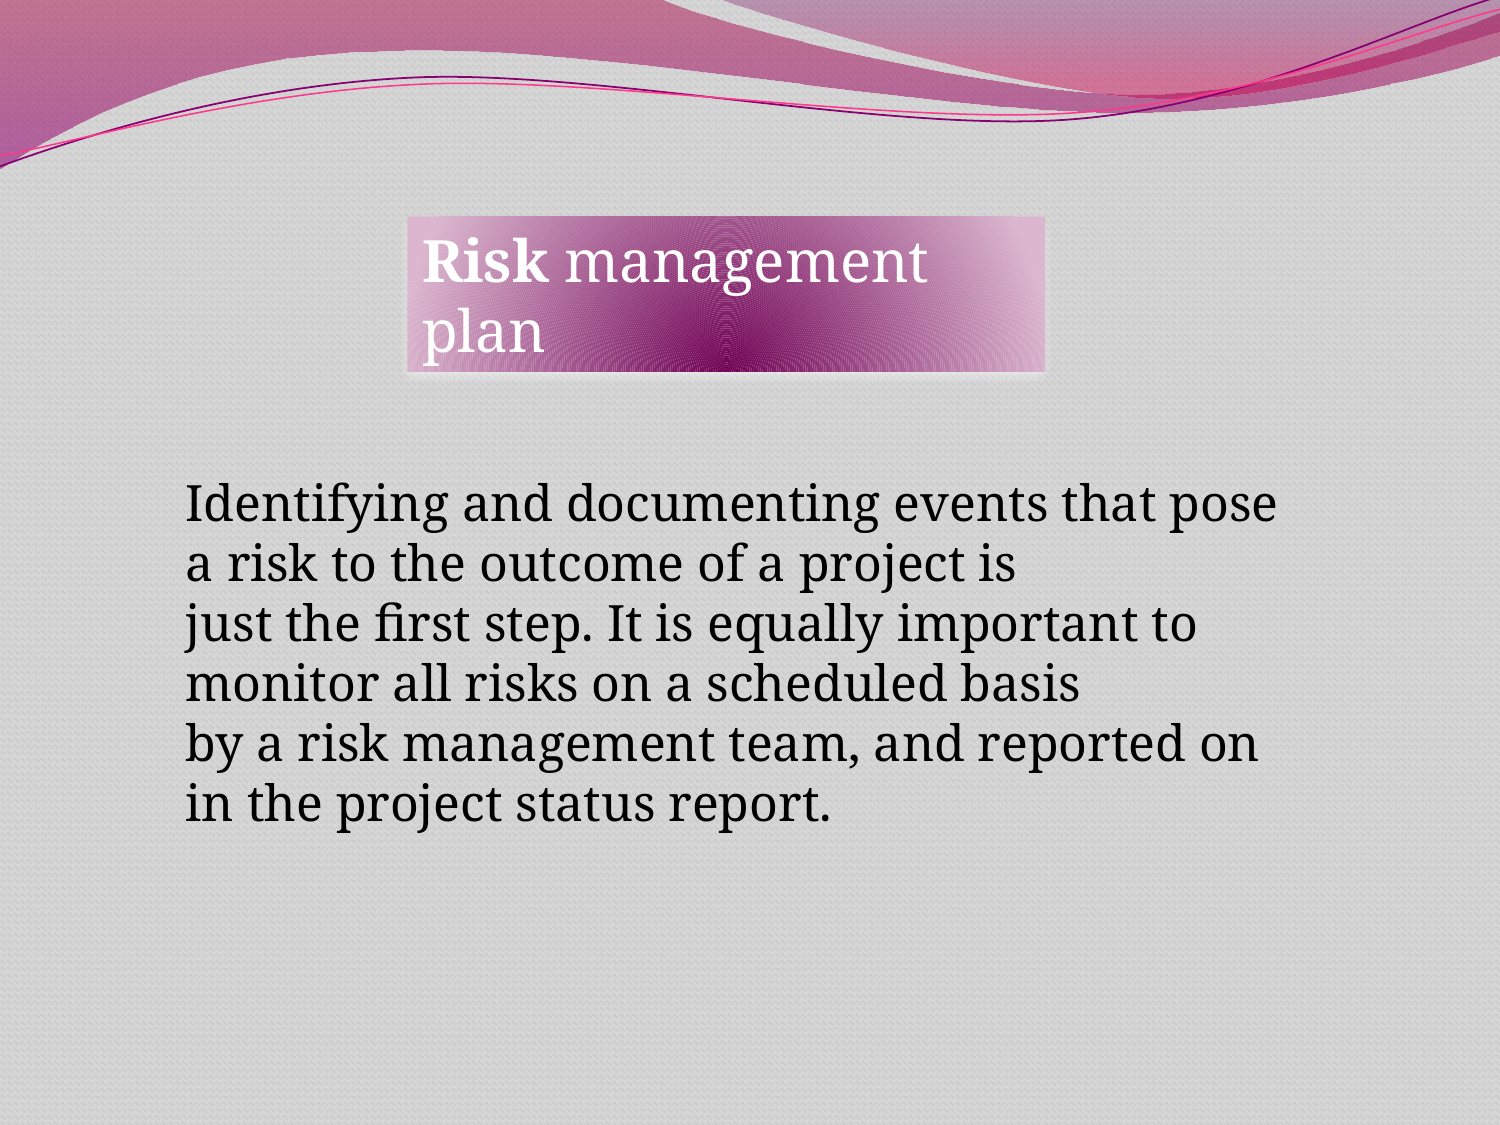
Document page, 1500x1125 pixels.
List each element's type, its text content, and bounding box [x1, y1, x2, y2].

text_box Risk management plan [407, 216, 1046, 372]
text_box Identifying and documenting events that pose a risk to the outcome of a project is just the first step. It is equally important to monitor all risks on a scheduled basis by a risk management team, and reported on in the project status report. [171, 463, 1306, 839]
